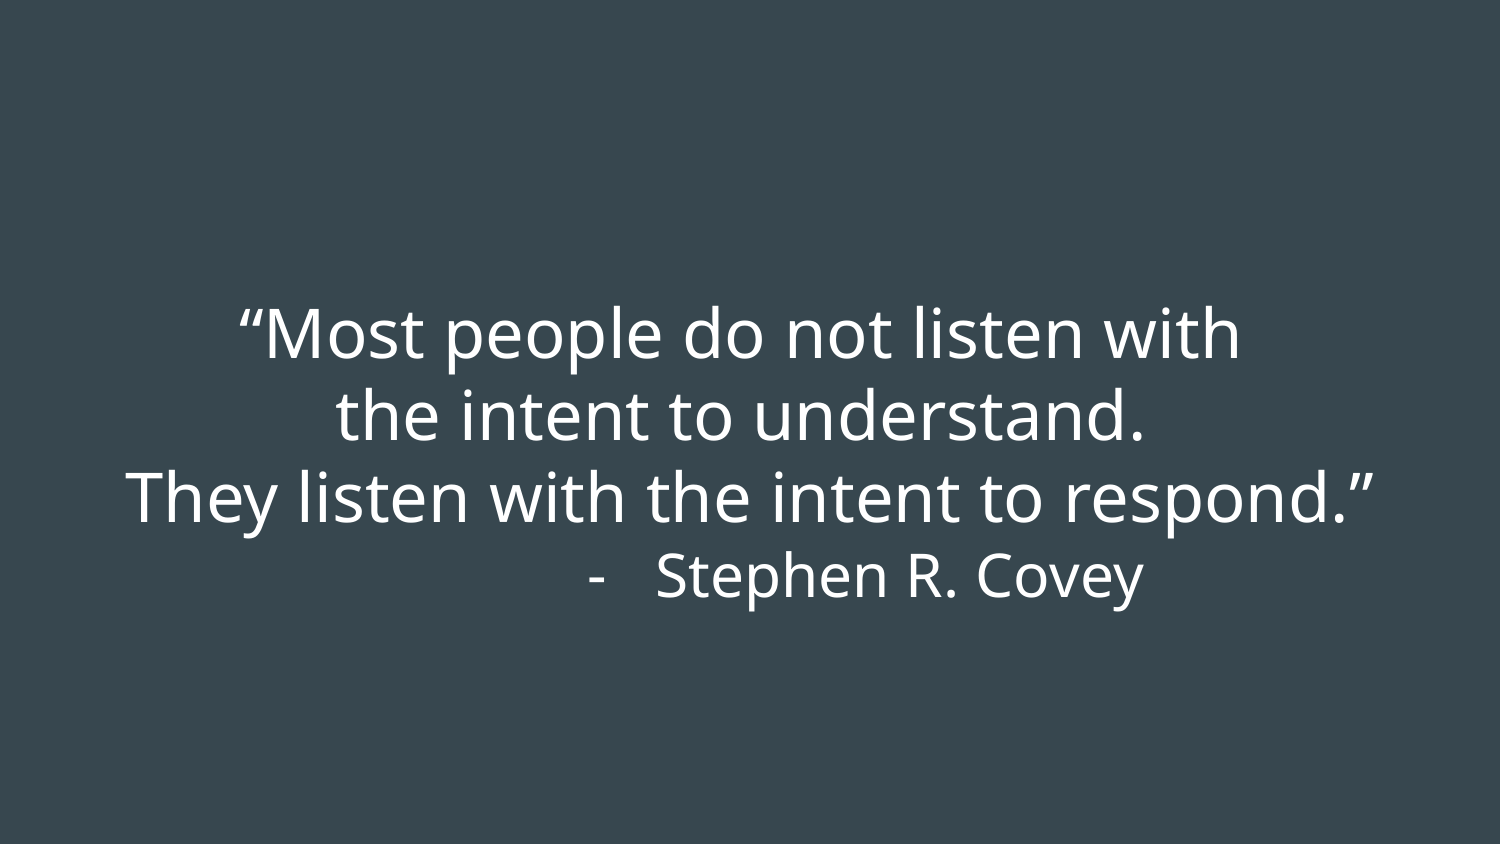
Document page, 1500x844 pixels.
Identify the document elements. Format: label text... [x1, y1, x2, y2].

title “Most people do not listen with the intent to understand. They listen with the intent to respond.” Stephen R. Covey [51, 274, 1449, 691]
